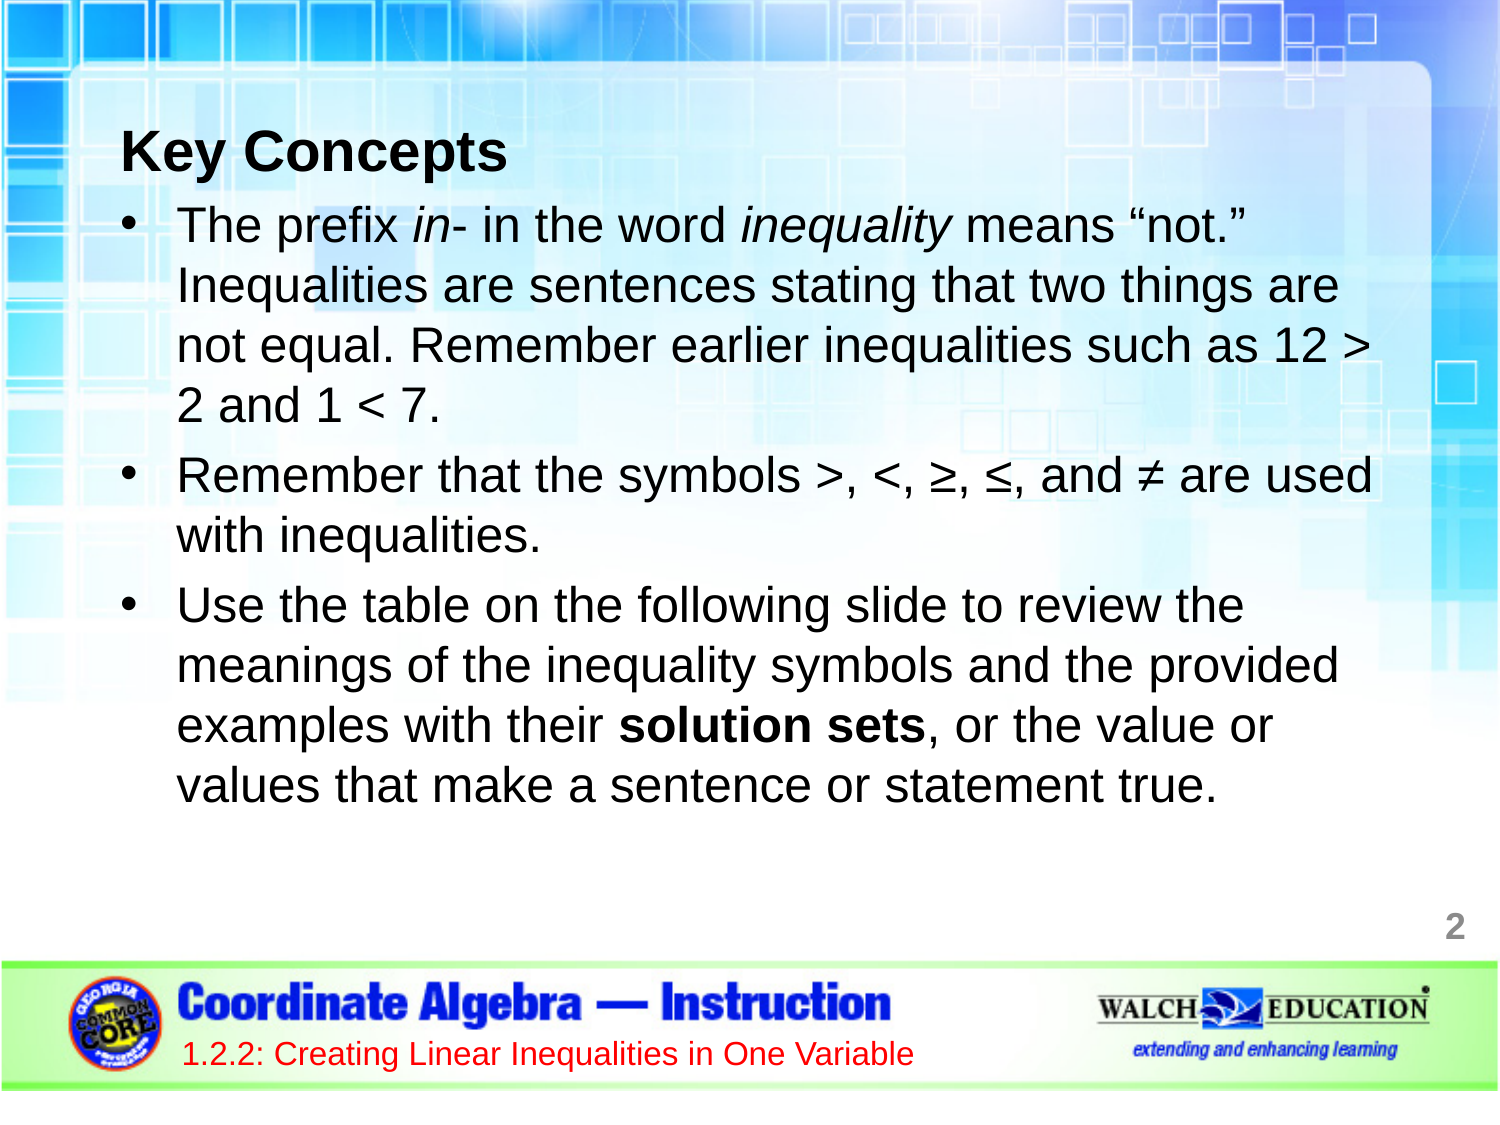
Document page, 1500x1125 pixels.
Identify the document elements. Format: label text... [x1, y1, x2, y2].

slide_number 2 [1361, 901, 1481, 949]
list 1.2.2: Creating Linear Inequalities in One Variable [166, 1024, 1074, 1069]
picture [1, 0, 1500, 1091]
subtitle Key Concepts The prefix in- in the word inequality means “not.” Inequalities are sentences stating that two things are not equal. Remember earlier inequalities such as 12 > 2 and 1 < 7. Remember that the symbols >, <, ≥, ≤, and ≠ are used with inequalities. Use the table on the following slide to review the meanings of the inequality symbols and the provided examples with their solution sets, or the value or values that make a sentence or statement true. [105, 105, 1394, 925]
